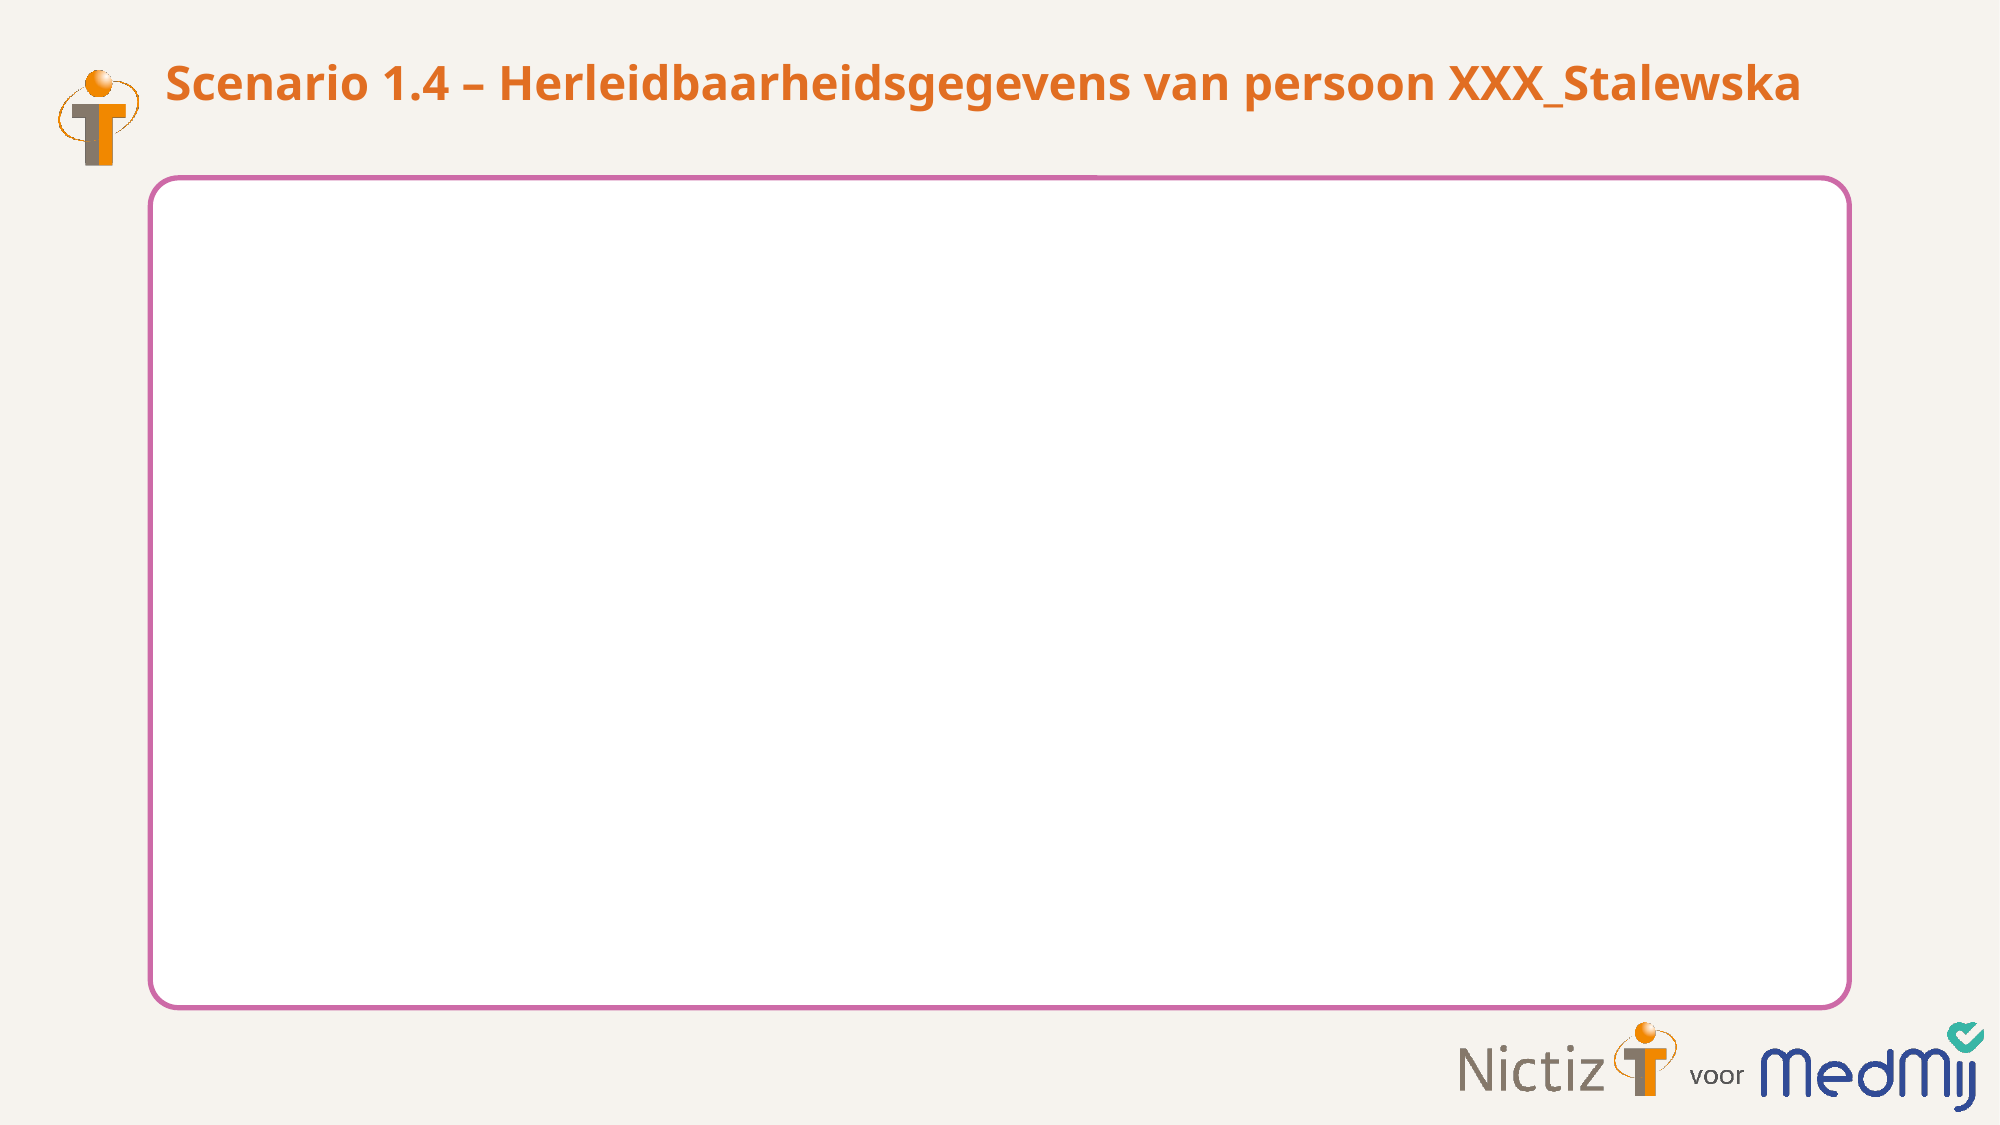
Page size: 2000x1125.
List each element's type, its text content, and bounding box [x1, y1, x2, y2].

text_box [683, 0, 1317, 1125]
title Scenario 1.4 – Herleidbaarheidsgegevens van persoon XXX_Stalewska [150, 51, 683, 166]
picture [50, 66, 151, 187]
title Scenario 1.4 – Herleidbaarheidsgegevens van persoon XXX_Stalewska [1317, 51, 1850, 166]
picture [1457, 1019, 1988, 1113]
